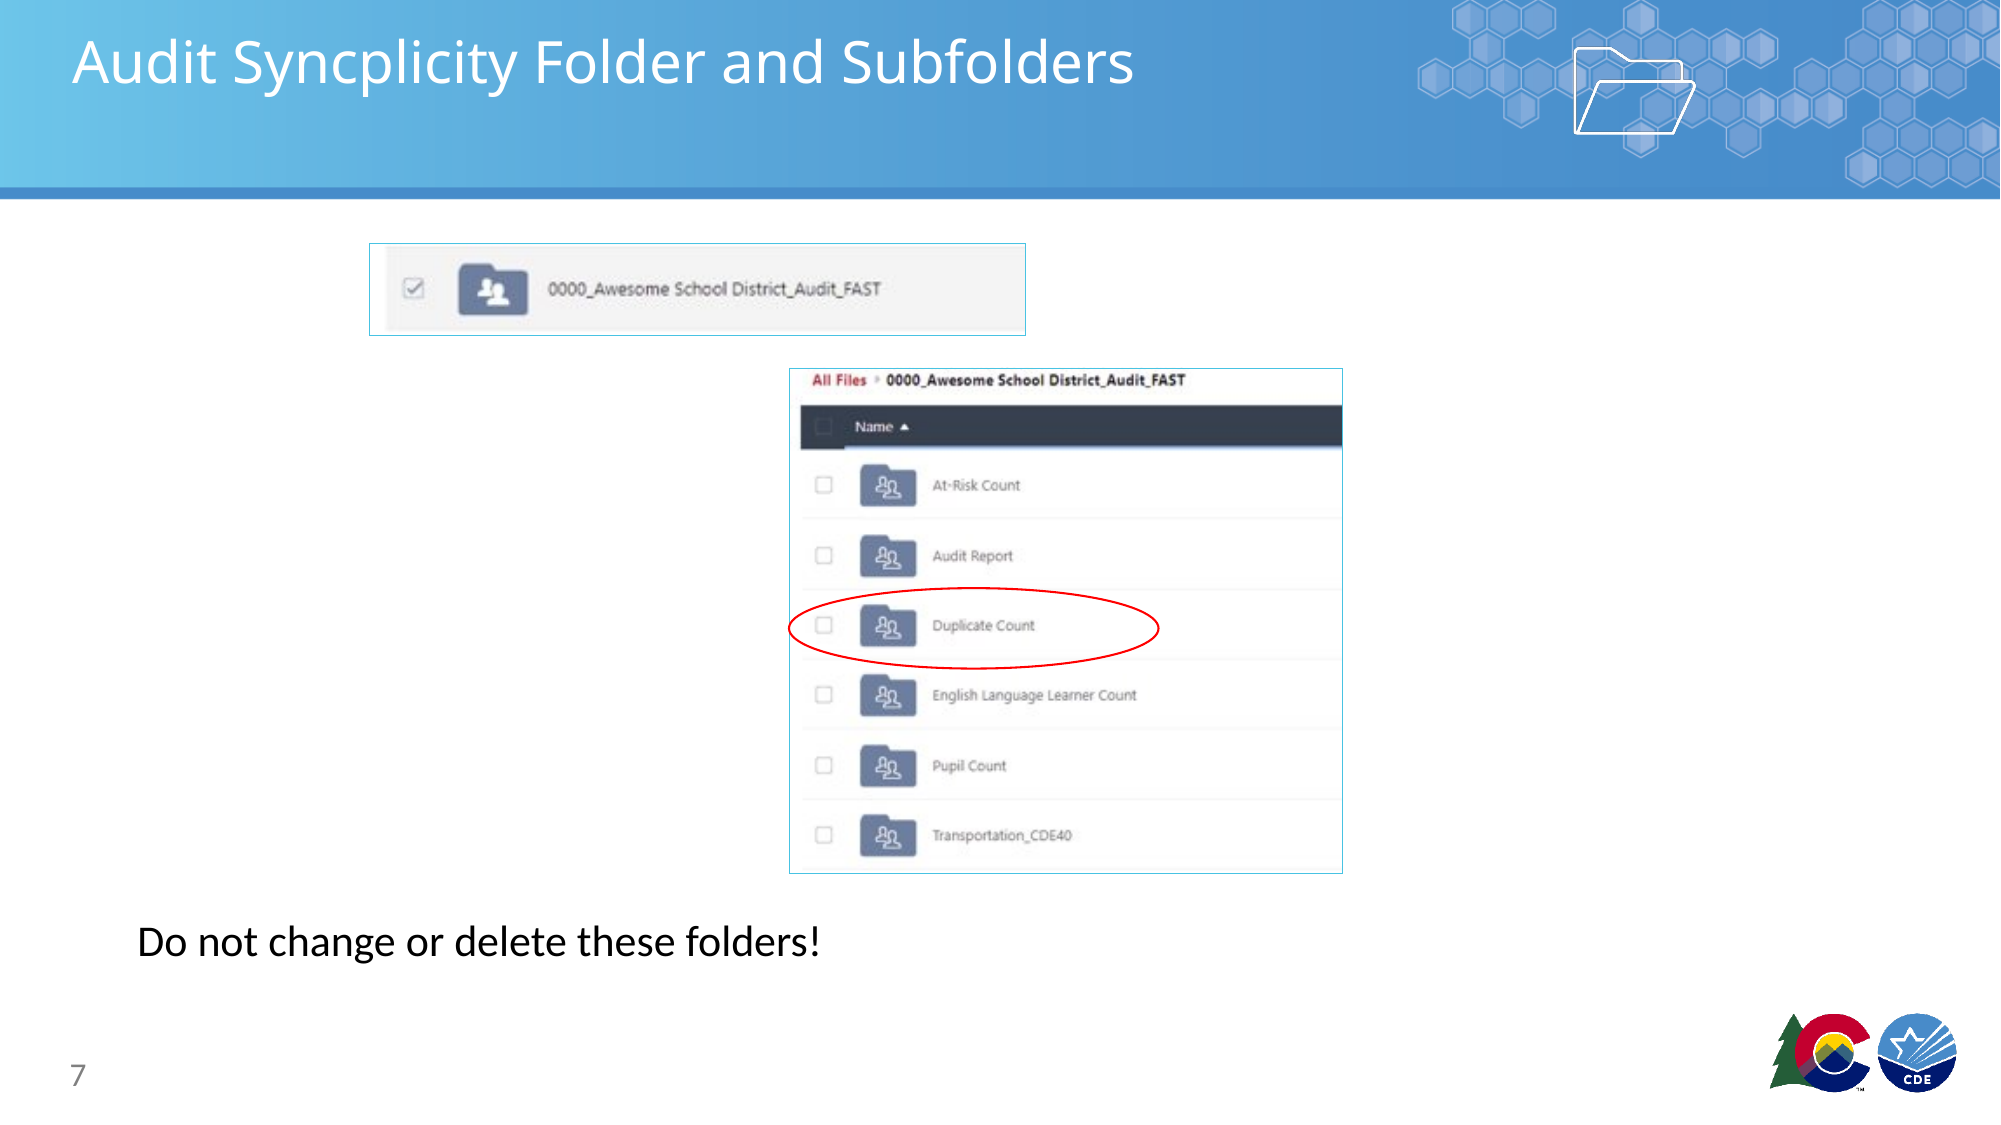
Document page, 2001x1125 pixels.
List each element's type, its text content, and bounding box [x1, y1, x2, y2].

title Audit Syncplicity Folder and Subfolders [72, 33, 1396, 182]
picture [1768, 1012, 1957, 1093]
picture [0, 0, 2000, 200]
picture [369, 243, 1026, 336]
slide_number 7 [54, 1042, 505, 1103]
picture [788, 367, 1343, 874]
list Do not change or delete these folders! [137, 254, 1863, 969]
